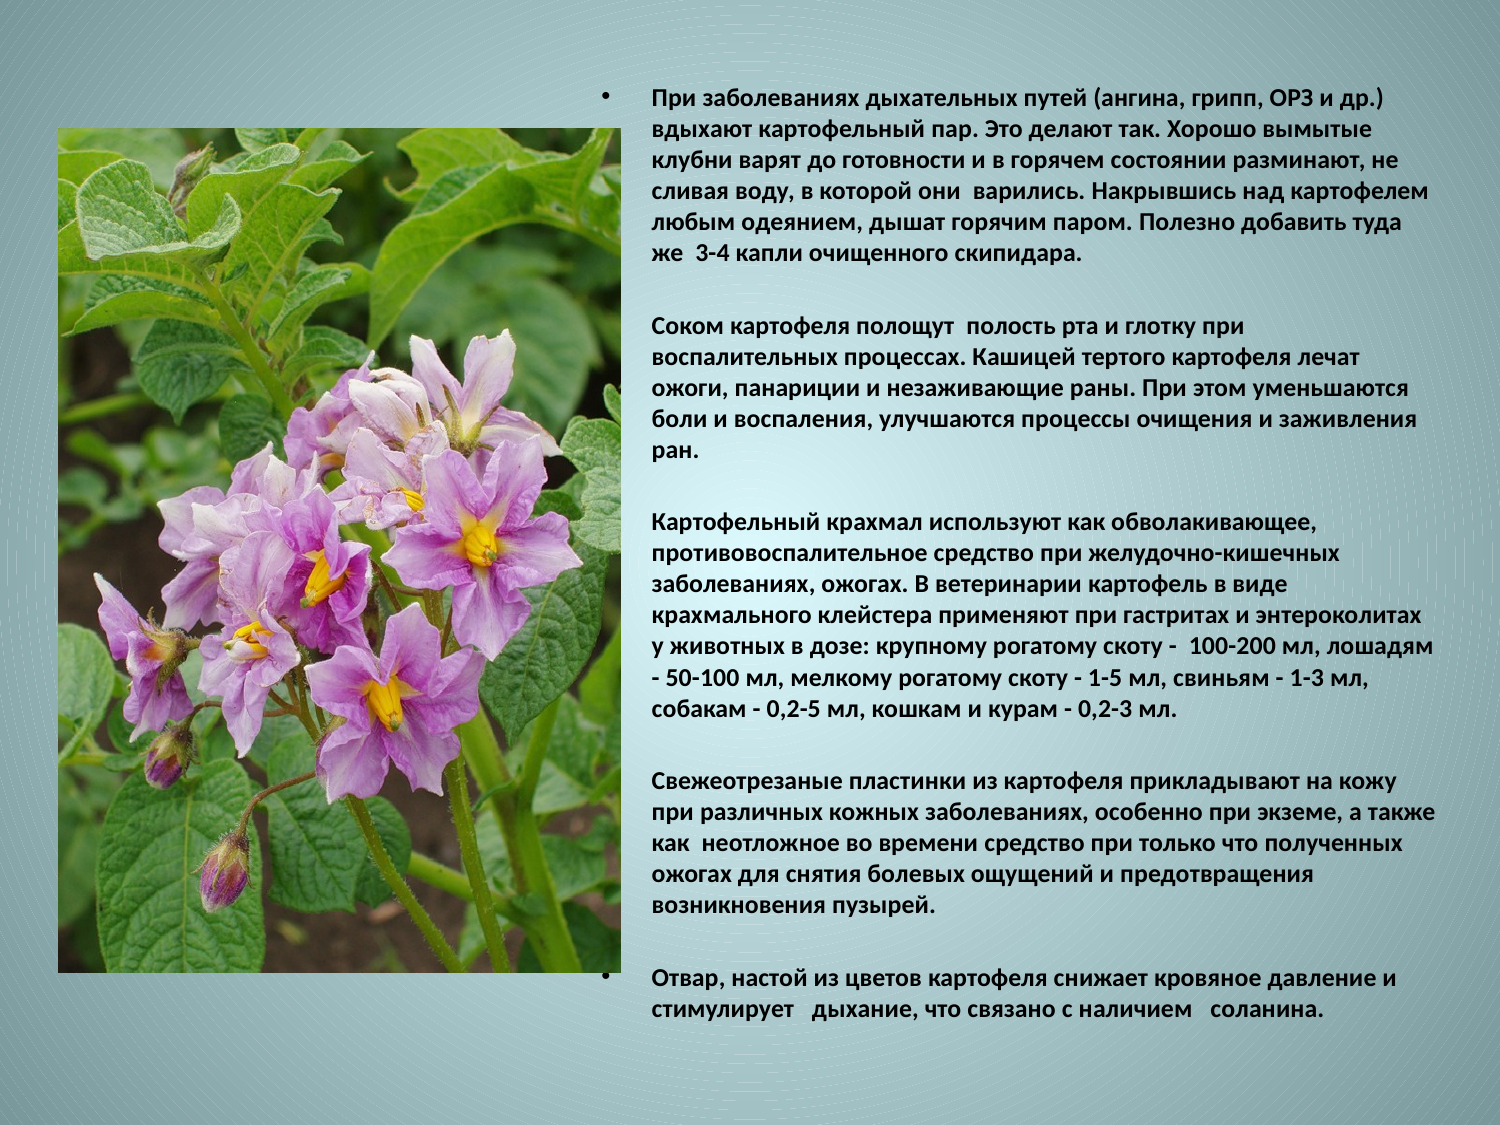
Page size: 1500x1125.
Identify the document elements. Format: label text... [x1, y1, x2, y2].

picture [58, 128, 621, 973]
list При заболеваниях дыхательных путей (ангина, грипп, ОРЗ и др.) вдыхают картофельный пар. Это делают так. Хорошо вымытые клубни варят до готовности и в горячем состоянии разминают, не сливая воду, в которой они варились. Накрывшись над картофелем любым одеянием, дышат горячим паром. Полезно добавить туда же 3-4 капли очищенного скипидара. Соком картофеля полощут полость рта и глотку при воспалительных процессах. Кашицей тертого картофеля лечат ожоги, панариции и незаживающие раны. При этом уменьшаются боли и воспаления, улучшаются процессы очищения и заживления ран. Картофельный крахмал используют как обволакивающее, противовоспалительное средство при желудочно-кишечных заболеваниях, ожогах. В ветеринарии картофель в виде крахмального клейстера применяют при гастритах и энтероколитах у животных в дозе: крупному рогатому скоту - 100-200 мл, лошадям - 50-100 мл, мелкому рогатому скоту - 1-5 мл, свиньям - 1-3 мл, собакам - 0,2-5 мл, кошкам и курам - 0,2-3 мл. Свежеотрезаные пластинки из картофеля прикладывают на кожу при различных кожных заболеваниях, особенно при экземе, а также как неотложное во времени средство при только что полученных ожогах для снятия болевых ощущений и предотвращения возникновения пузырей. Отвар, настой из цветов картофеля снижает кровяное давление и стимулирует дыхание, что связано с наличием соланина. [586, 44, 1454, 1079]
